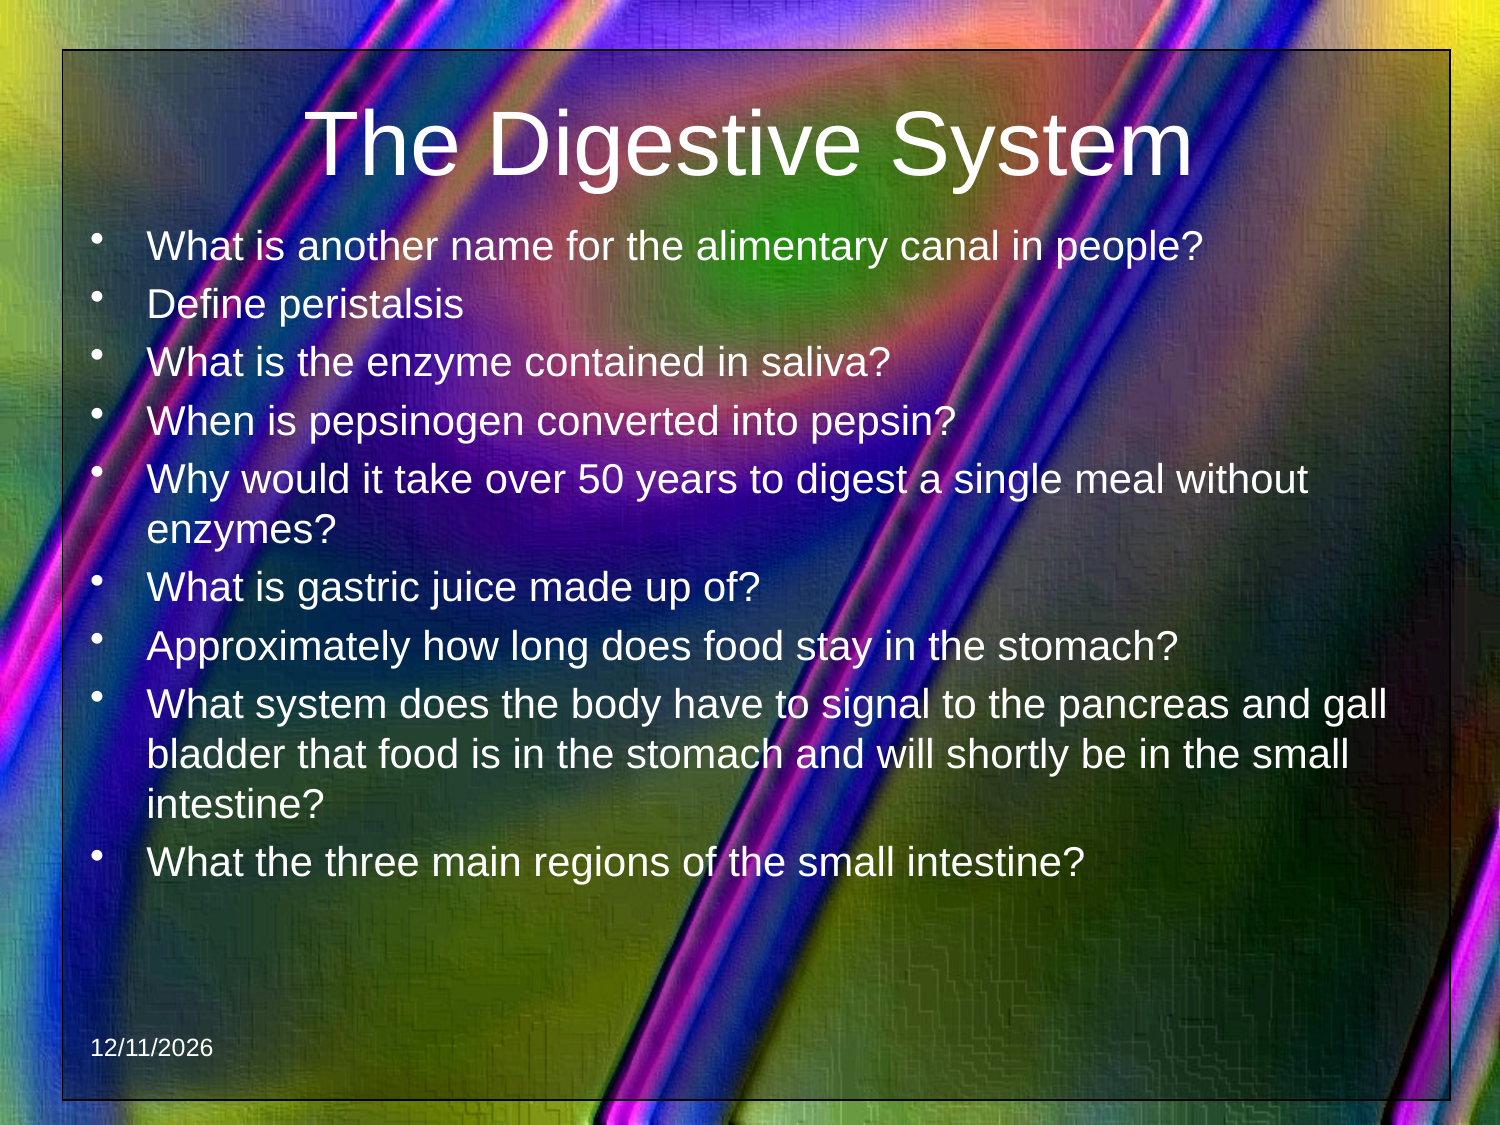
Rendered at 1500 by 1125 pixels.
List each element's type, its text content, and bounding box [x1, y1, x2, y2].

title The Digestive System [74, 44, 1426, 210]
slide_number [74, 1024, 426, 1103]
picture [0, 0, 1500, 1125]
list What is another name for the alimentary canal in people? Define peristalsis What is the enzyme contained in saliva? When is pepsinogen converted into pepsin? Why would it take over 50 years to digest a single meal without enzymes? What is gastric juice made up of? Approximately how long does food stay in the stomach? What system does the body have to signal to the pancreas and gall bladder that food is in the stomach and will shortly be in the small intestine? What the three main regions of the small intestine? [74, 210, 1426, 1006]
picture [63, 51, 1449, 1099]
